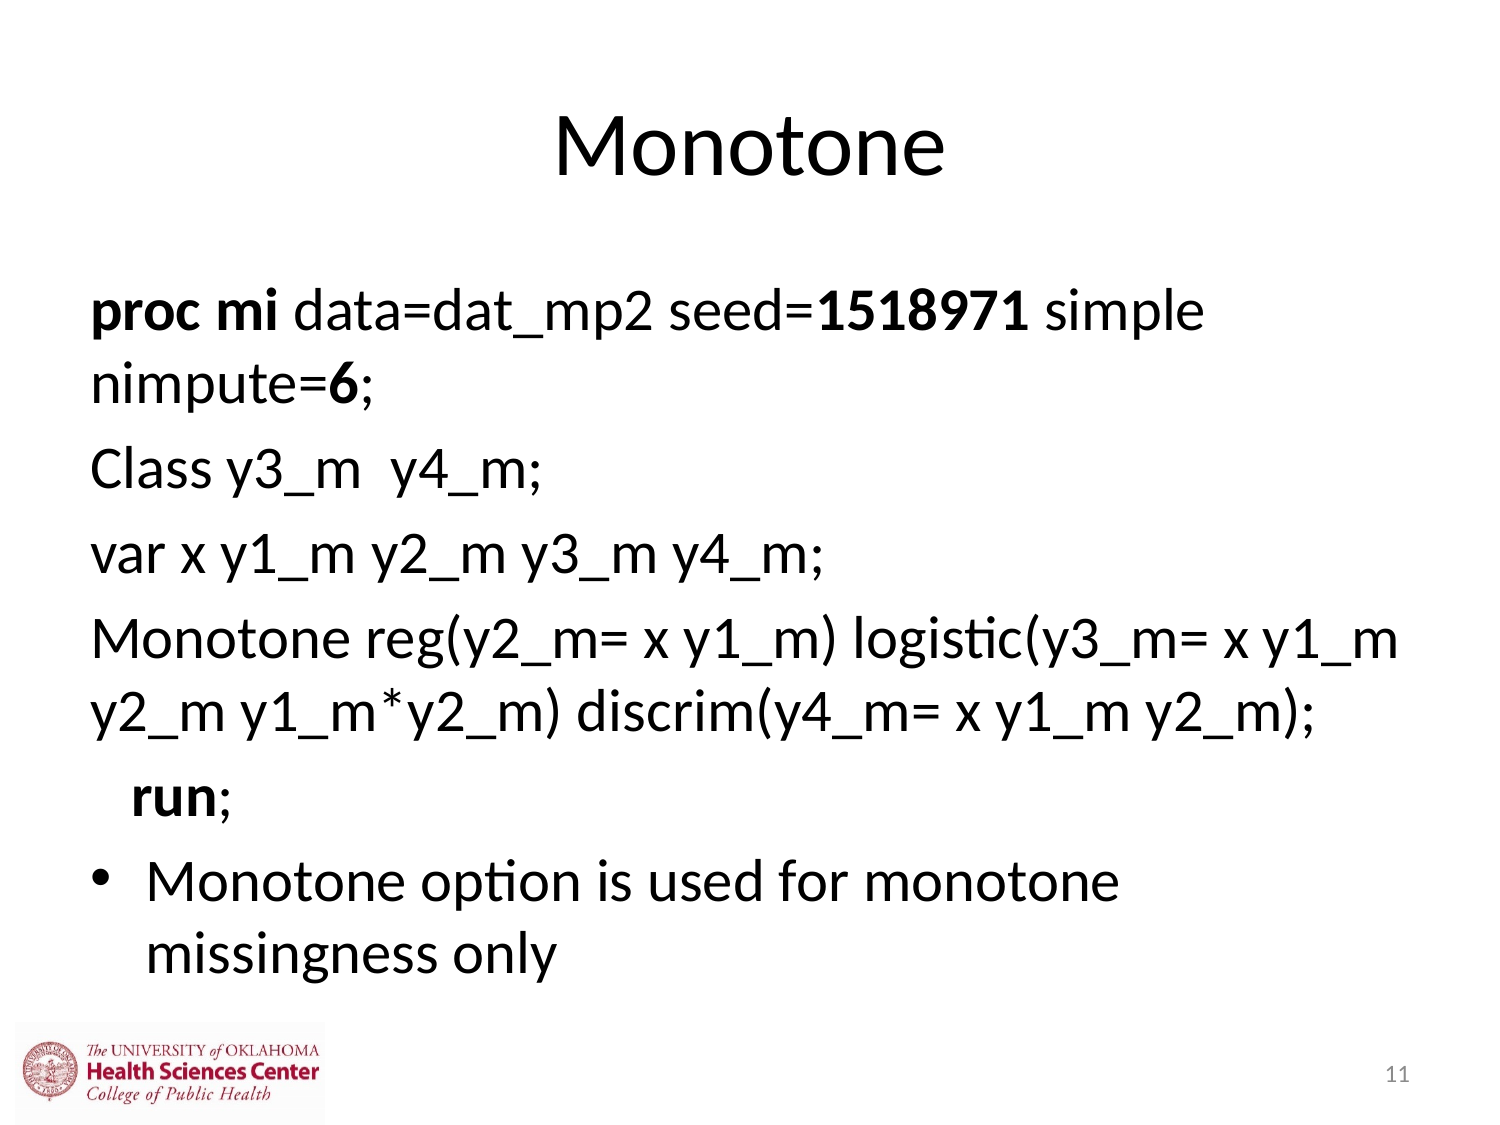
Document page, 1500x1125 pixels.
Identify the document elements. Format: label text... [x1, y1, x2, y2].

slide_number 11 [1074, 1042, 1425, 1103]
picture [15, 1022, 325, 1125]
list proc mi data=dat_mp2 seed=1518971 simple nimpute=6; Class y3_m y4_m; var x y1_m y2_m y3_m y4_m; Monotone reg(y2_m= x y1_m) logistic(y3_m= x y1_m y2_m y1_m*y2_m) discrim(y4_m= x y1_m y2_m); run; Monotone option is used for monotone missingness only [75, 262, 1425, 1005]
title Monotone [75, 45, 1425, 233]
